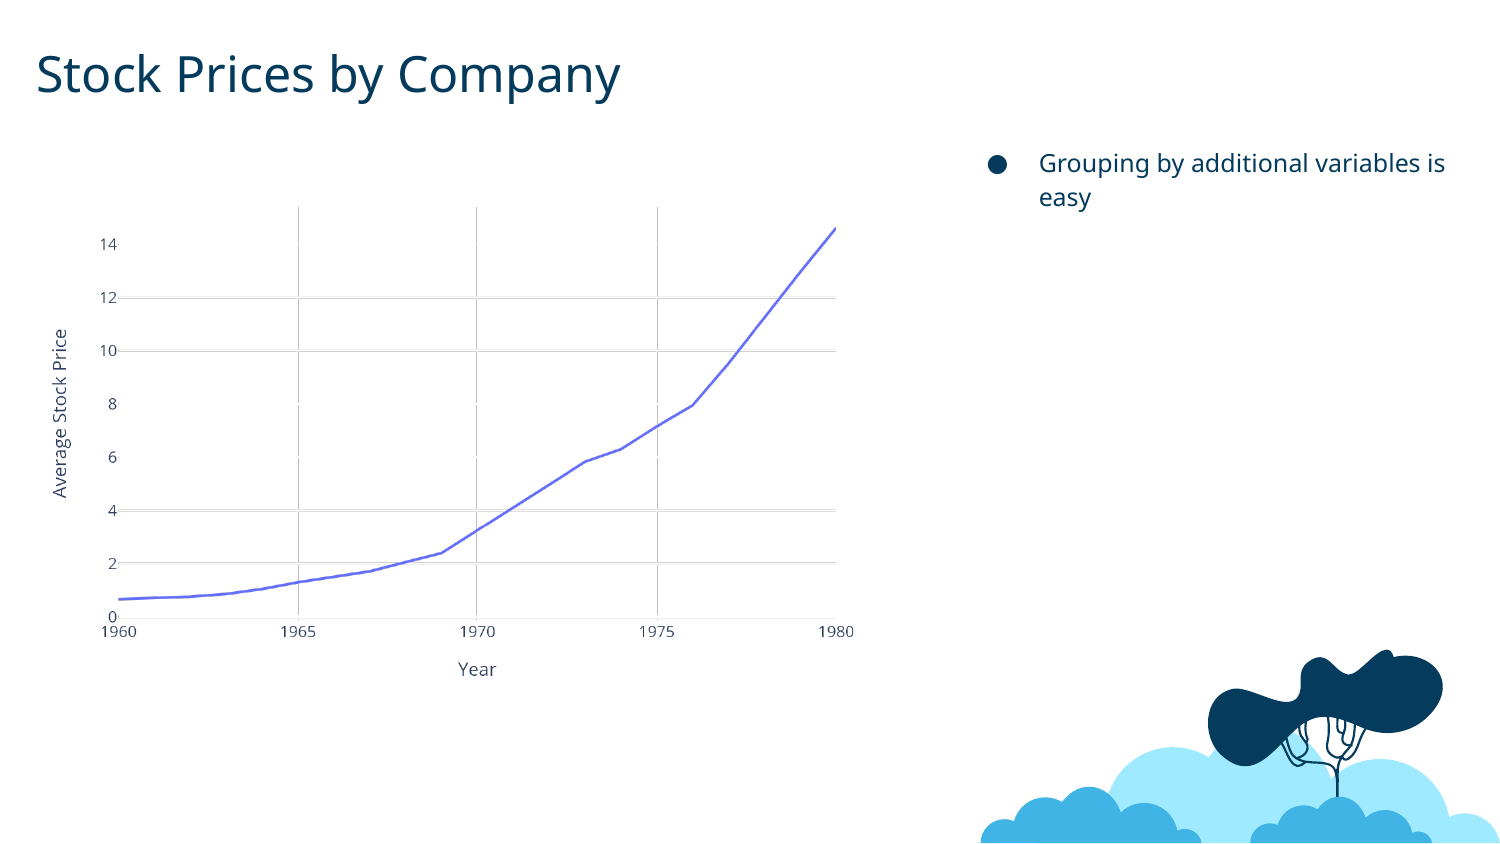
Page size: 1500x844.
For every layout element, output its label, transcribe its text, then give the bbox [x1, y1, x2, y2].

list Grouping by additional variables is easy [948, 127, 1479, 625]
title Stock Prices by Company [21, 26, 1286, 107]
picture [21, 127, 933, 726]
